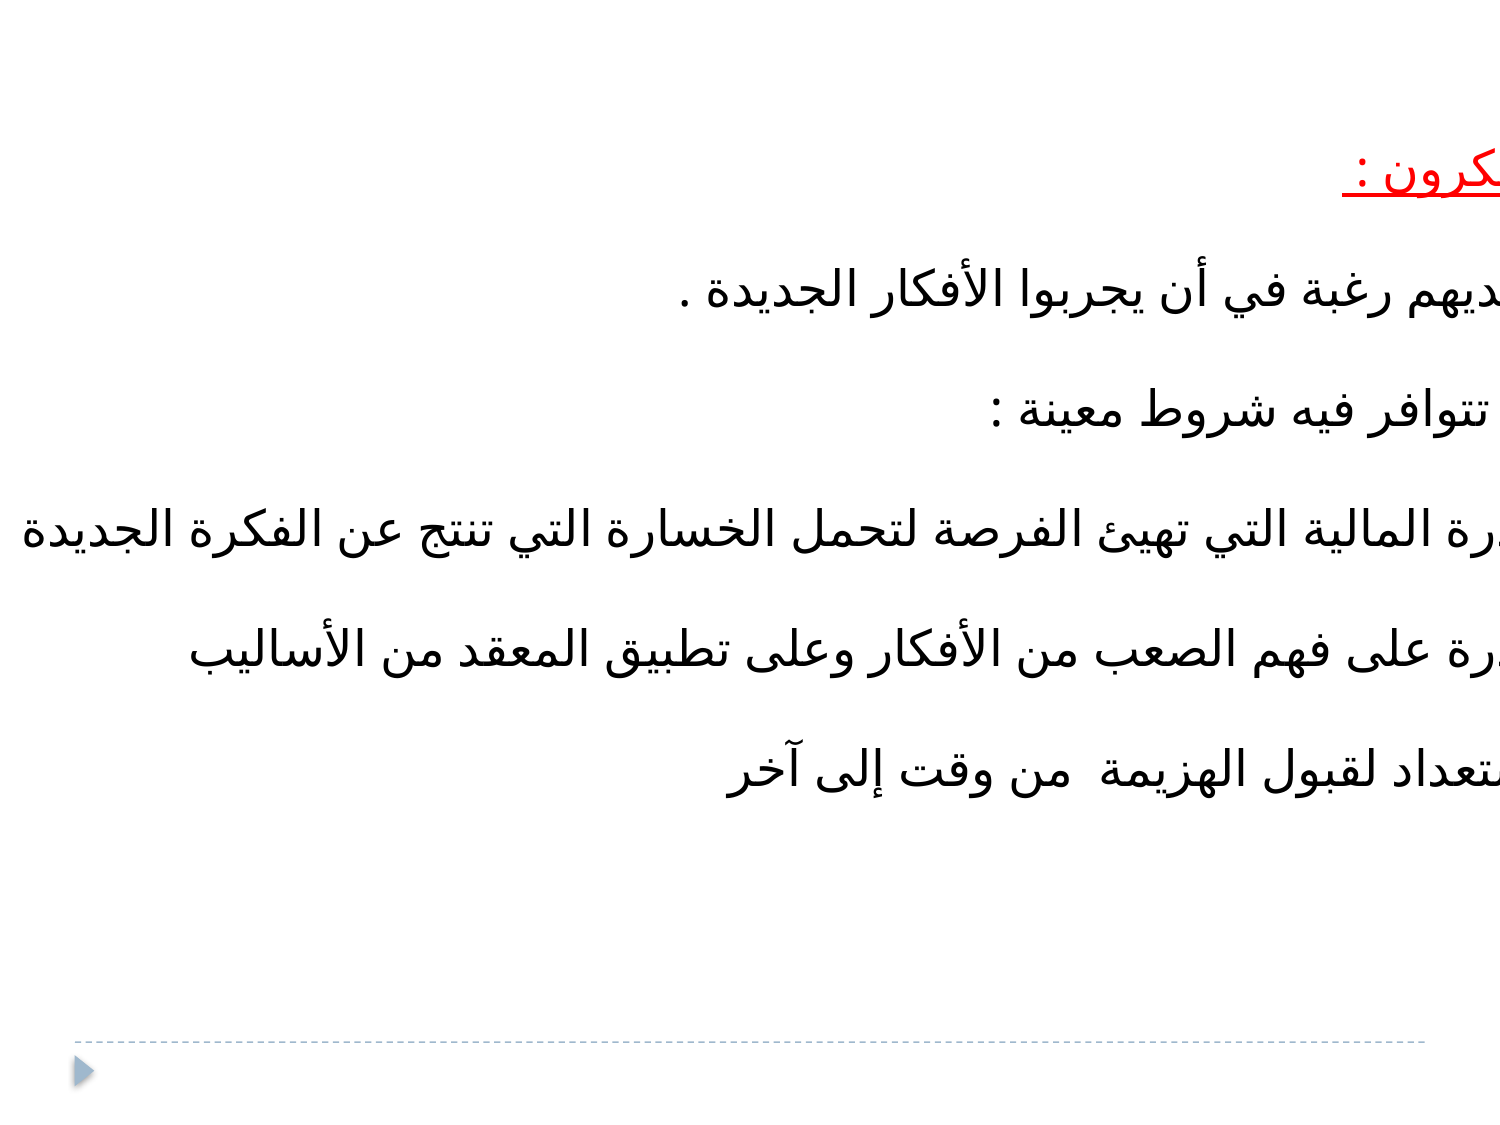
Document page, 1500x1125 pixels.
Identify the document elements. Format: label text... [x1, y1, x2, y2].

text_box ا/ المبتكرون : يكون لديهم رغبة في أن يجربوا الأفكار الجديدة . لابد ان تتوافر فيه شروط معينة : 1- القدرة المالية التي تهيئ الفرصة لتحمل الخسارة التي تنتج عن الفكرة الجديدة 2- القدرة على فهم الصعب من الأفكار وعلى تطبيق المعقد من الأساليب 3- الاستعداد لقبول الهزيمة من وقت إلى آخر [0, 128, 1500, 924]
